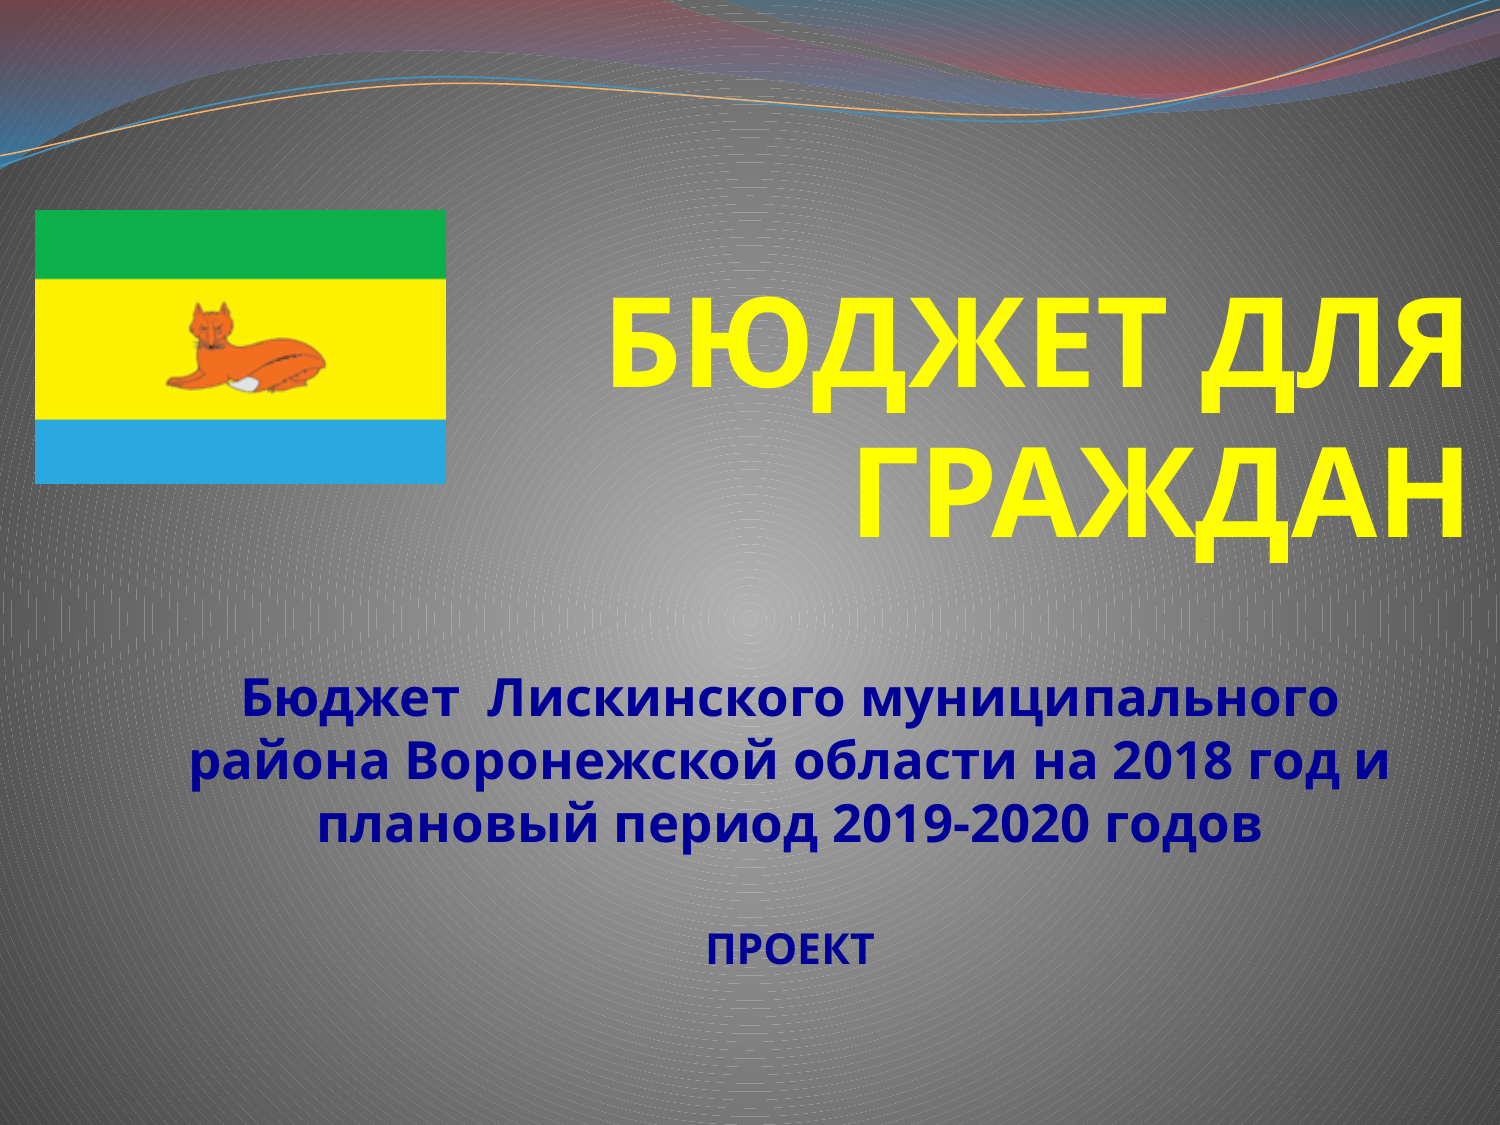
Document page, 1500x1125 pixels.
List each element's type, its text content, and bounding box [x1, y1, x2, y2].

picture [34, 210, 446, 484]
subtitle Бюджет Лискинского муниципального района Воронежской области на 2018 год и плановый период 2019-2020 годов ПРОЕКТ [164, 656, 1425, 985]
title Безвозмездные поступления в бюджет Лискинского муниципального района на 2018 год – 794 640,2 тыс.рублей [27, 211, 453, 494]
title БЮДЖЕТ ДЛЯ ГРАЖДАН [0, 87, 1477, 563]
